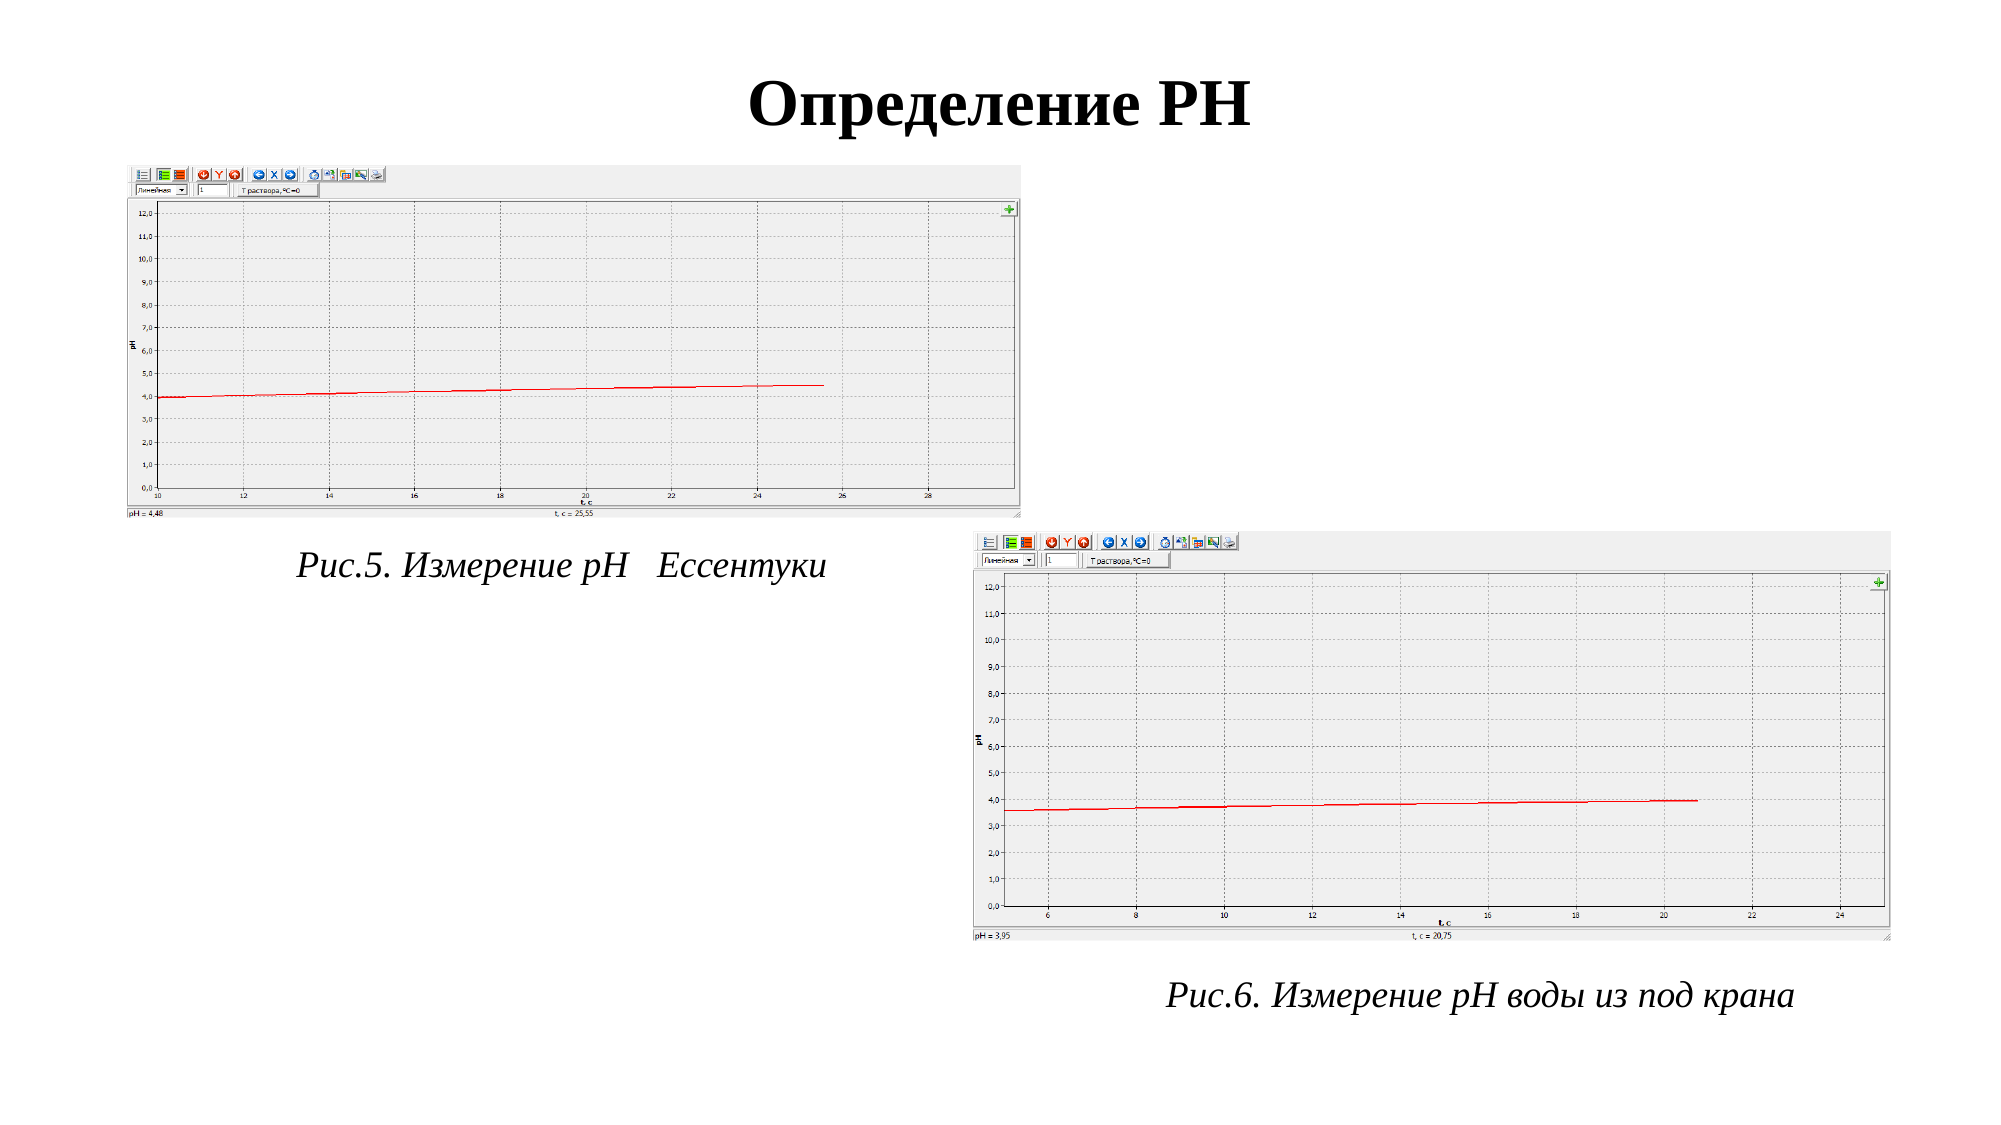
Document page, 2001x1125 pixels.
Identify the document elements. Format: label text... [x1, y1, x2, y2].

title Определение РН [137, 59, 1863, 148]
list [127, 165, 1021, 518]
text_box Рис.6. Измерение pH воды из под крана [1094, 962, 1868, 1023]
text_box Рис.5. Измерение pH Ессентуки [136, 532, 914, 592]
picture [973, 531, 1891, 941]
